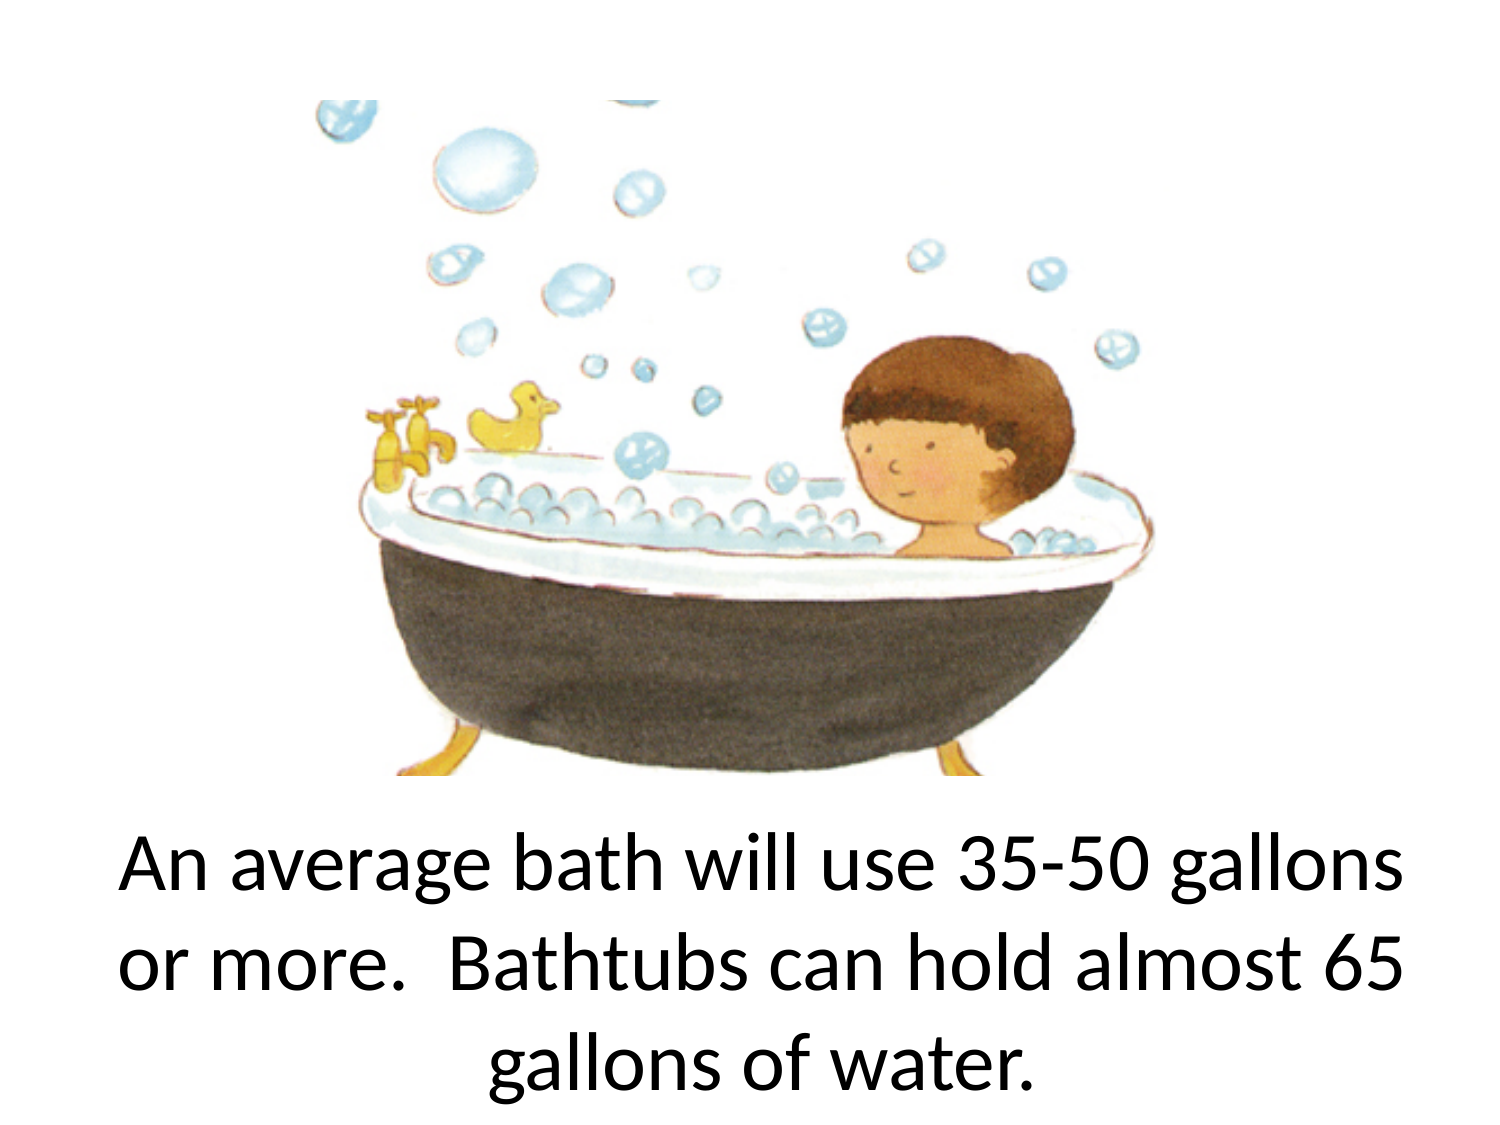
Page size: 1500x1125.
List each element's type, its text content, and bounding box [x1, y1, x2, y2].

list An average bath will use 35-50 gallons or more. Bathtubs can hold almost 65 gallons of water. [87, 800, 1438, 1075]
picture [293, 100, 1195, 776]
